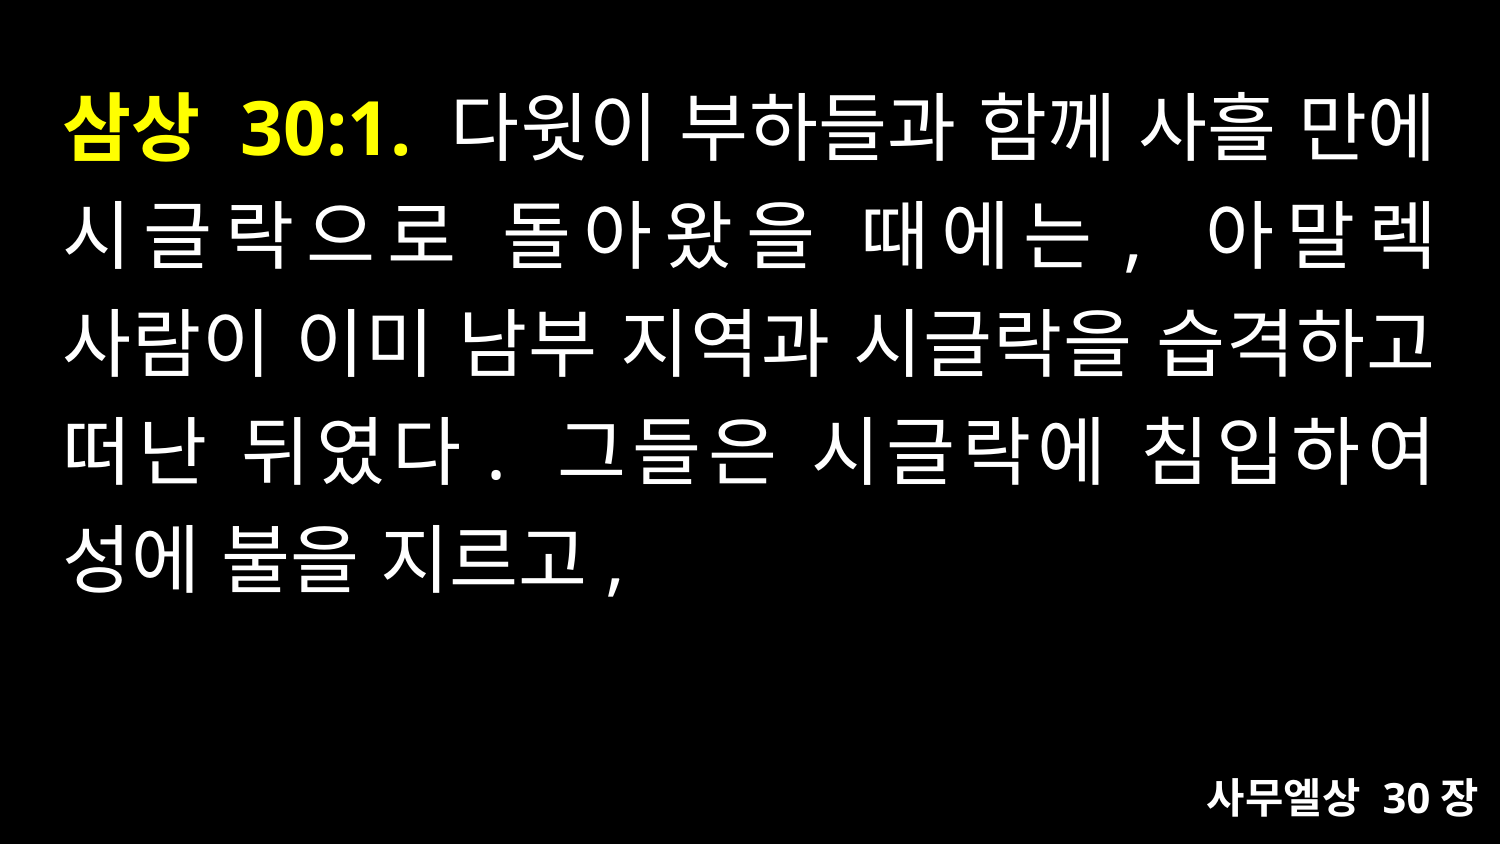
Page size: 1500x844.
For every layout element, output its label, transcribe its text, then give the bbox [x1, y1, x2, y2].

subtitle 사무엘상 30장 [916, 770, 1500, 844]
title 삼상 30:1. 다윗이 부하들과 함께 사흘 만에 시글락으로 돌아왔을 때에는, 아말렉 사람이 이미 남부 지역과 시글락을 습격하고 떠난 뒤였다. 그들은 시글락에 침입하여 성에 불을 지르고, [0, 0, 1500, 844]
